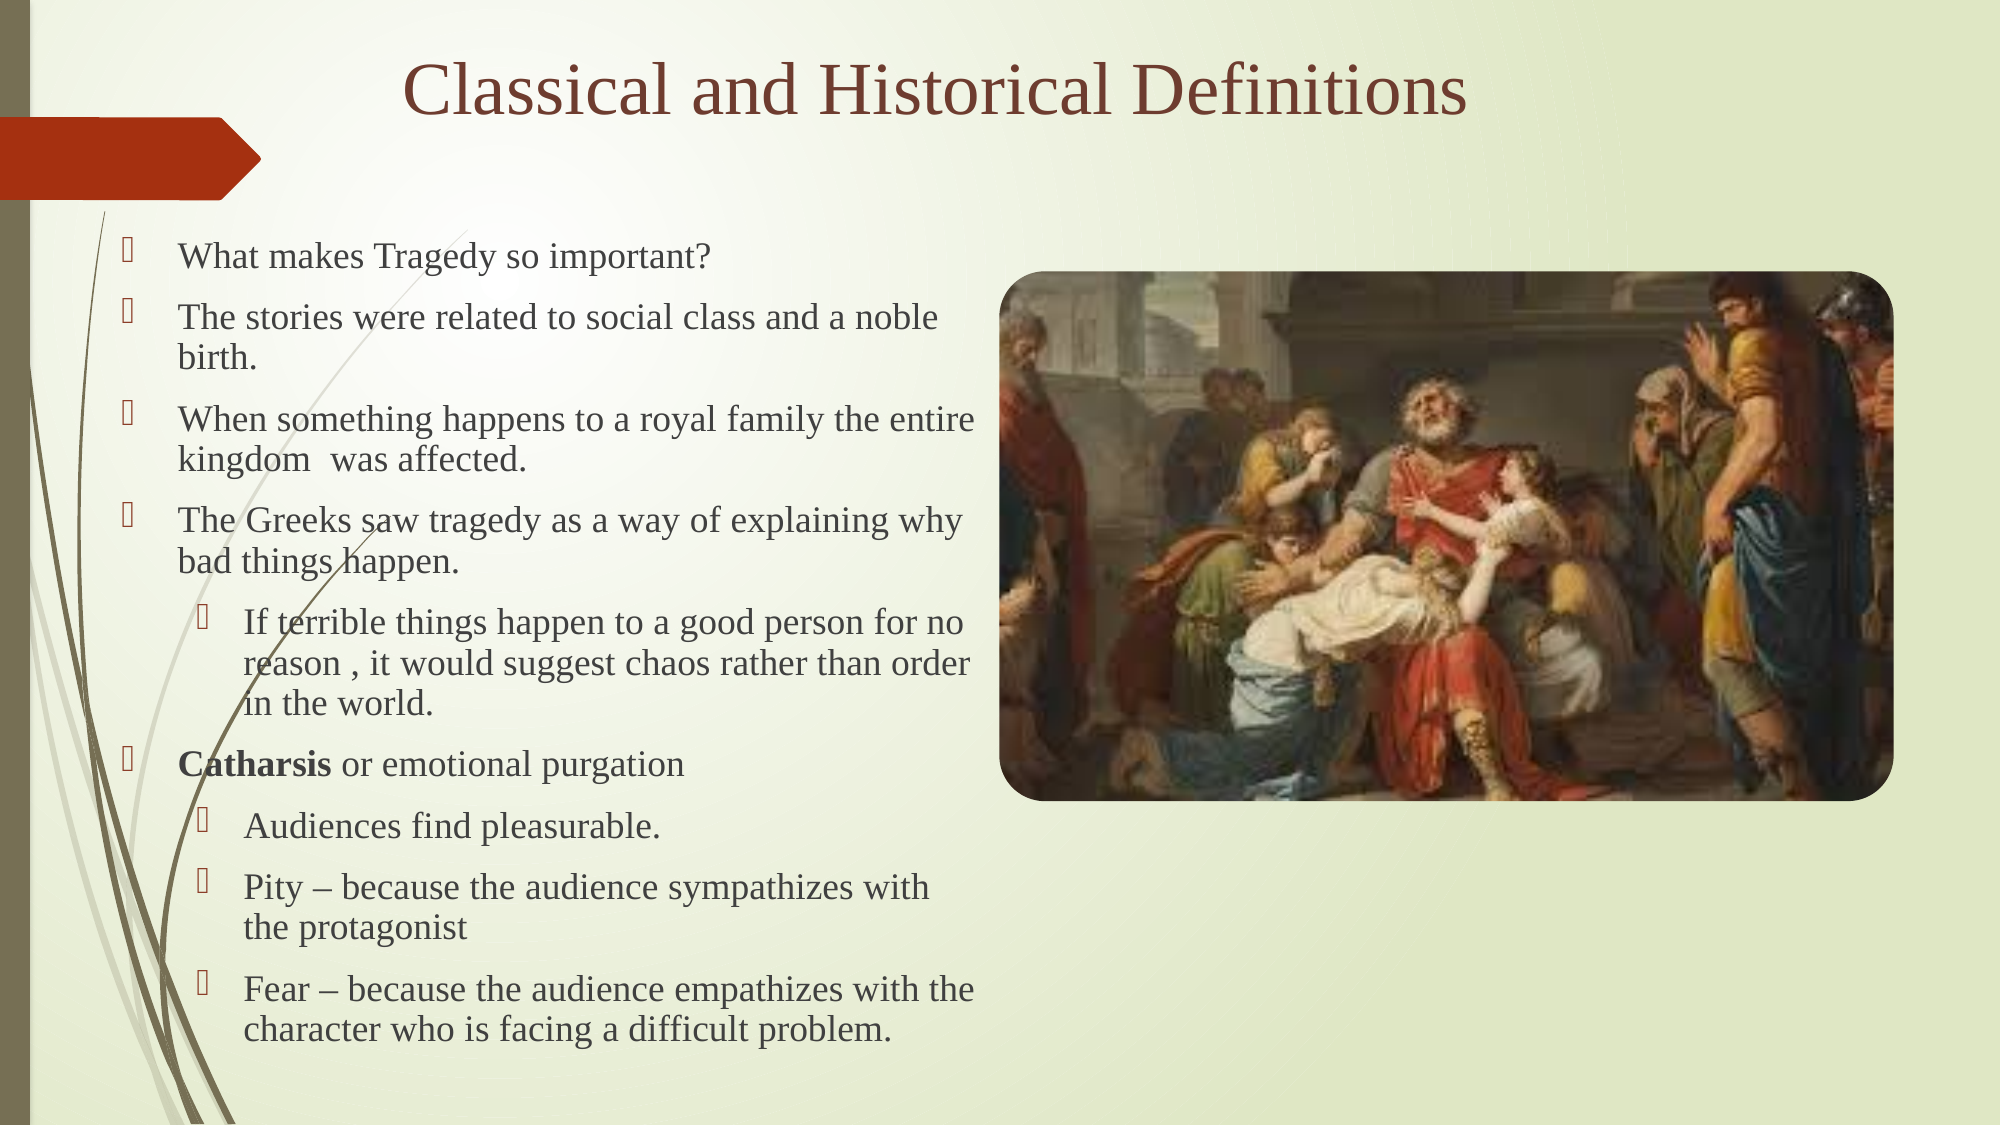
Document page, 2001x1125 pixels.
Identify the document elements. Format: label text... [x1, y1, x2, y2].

list What makes Tragedy so important? The stories were related to social class and a noble birth. When something happens to a royal family the entire kingdom was affected. The Greeks saw tragedy as a way of explaining why bad things happen. If terrible things happen to a good person for no reason , it would suggest chaos rather than order in the world. Catharsis or emotional purgation Audiences find pleasurable. Pity – because the audience sympathizes with the protagonist Fear – because the audience empathizes with the character who is facing a difficult problem. [106, 228, 1001, 1125]
title Classical and Historical Definitions [387, 32, 1894, 239]
picture [999, 271, 1894, 802]
